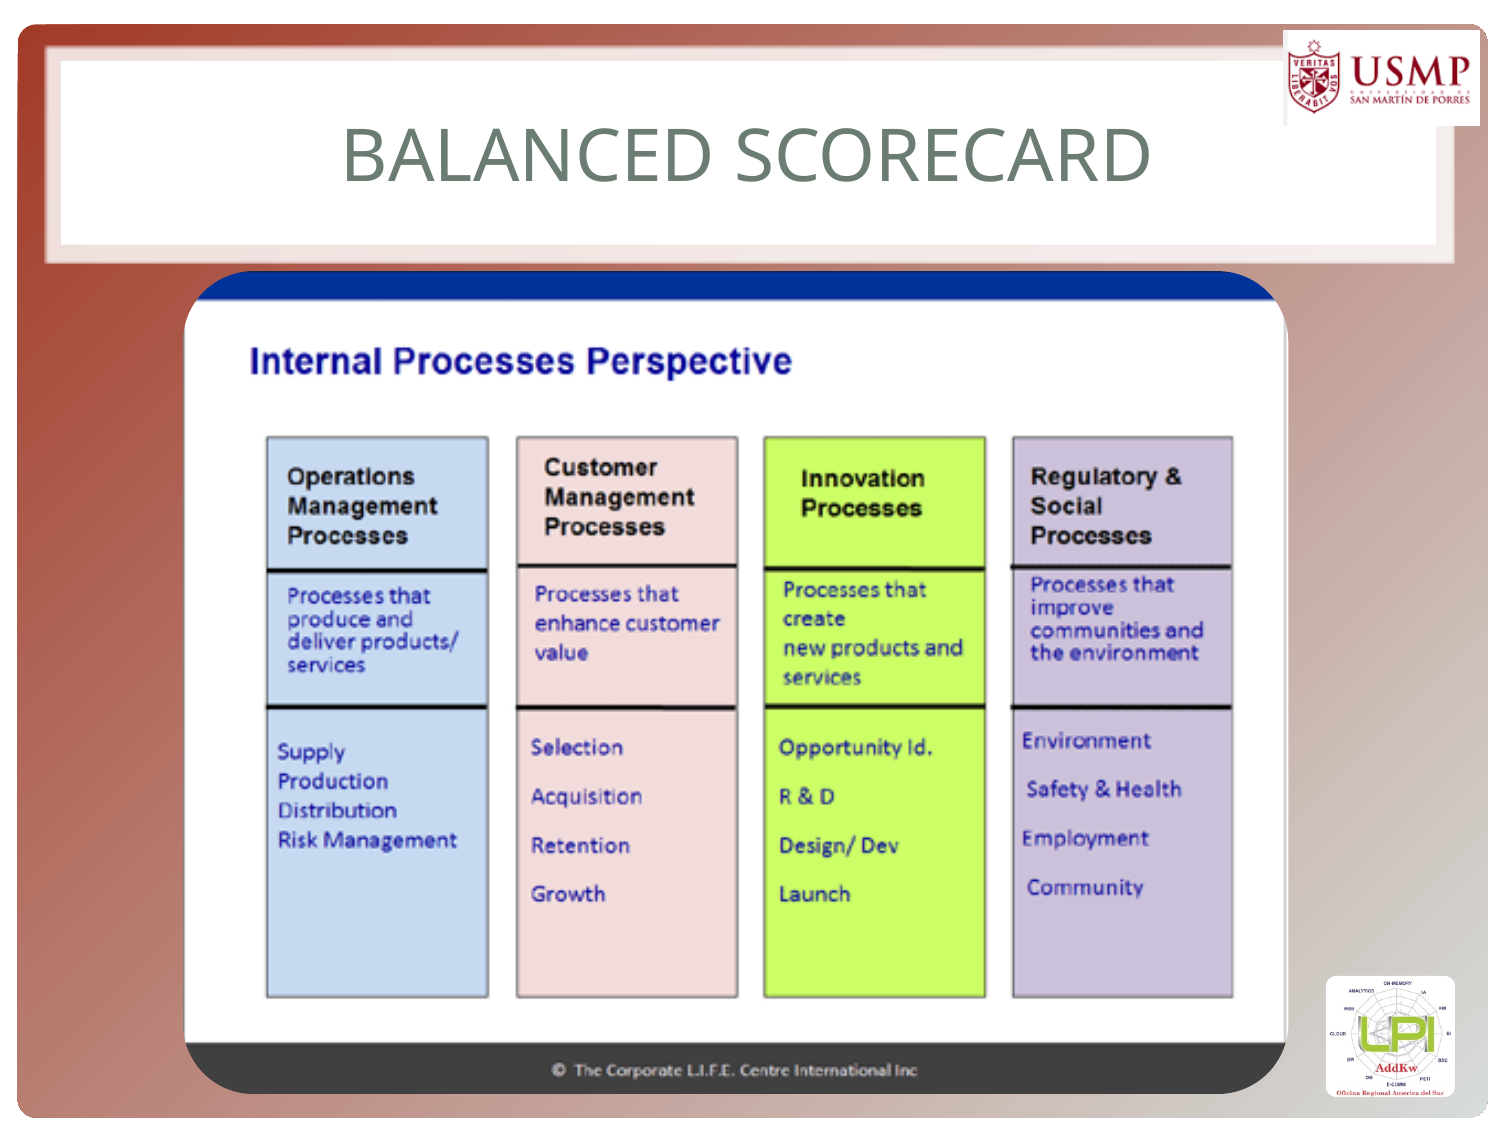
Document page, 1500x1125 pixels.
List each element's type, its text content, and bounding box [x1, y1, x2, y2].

picture [1325, 975, 1455, 1097]
picture [1283, 30, 1480, 126]
title Balanced Scorecard [69, 66, 1425, 238]
picture [182, 270, 1289, 1095]
